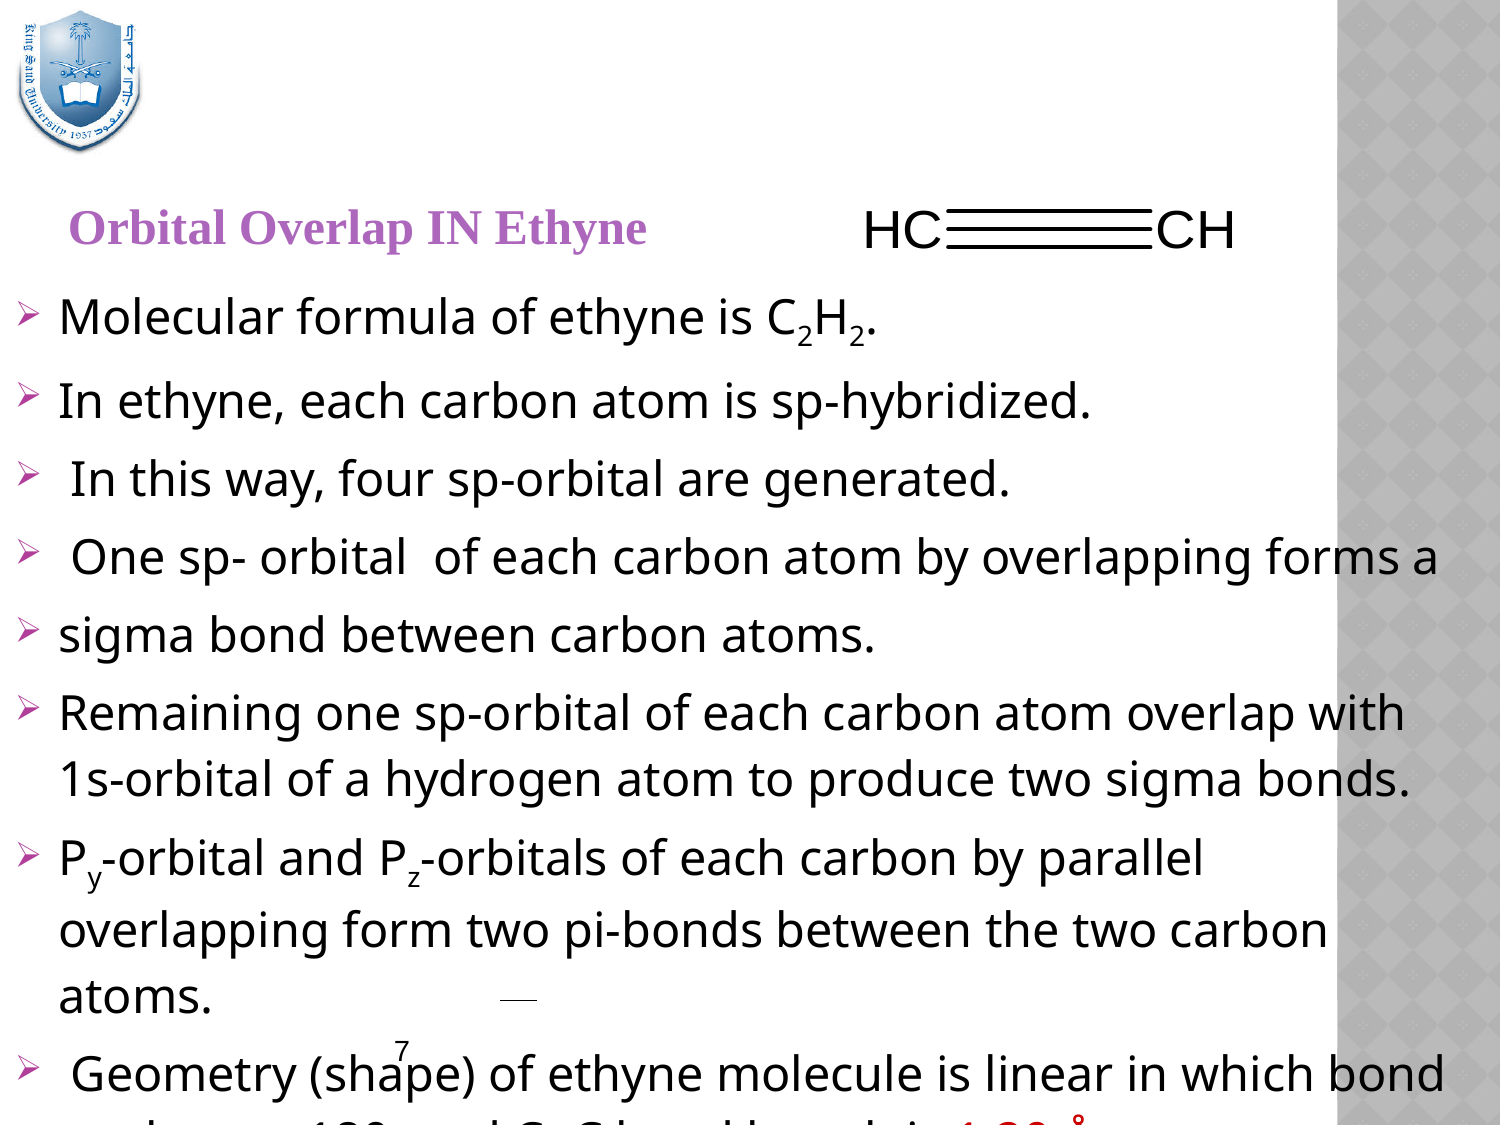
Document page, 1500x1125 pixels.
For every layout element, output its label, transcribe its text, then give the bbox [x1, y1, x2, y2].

text_box Orbital Overlap IN Ethyne [52, 187, 663, 263]
text_box 7 [75, 1024, 425, 1103]
picture [0, 0, 159, 160]
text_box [500, 1001, 536, 1008]
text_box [496, 1000, 539, 1010]
list Molecular formula of ethyne is C2H2. In ethyne, each carbon atom is sp-hybridized. In this way, four sp-orbital are generated. One sp- orbital of each carbon atom by overlapping forms a sigma bond between carbon atoms. Remaining one sp-orbital of each carbon atom overlap with 1s-orbital of a hydrogen atom to produce two sigma bonds. Py-orbital and Pz-orbitals of each carbon by parallel overlapping form two pi-bonds between the two carbon atoms. Geometry (shape) of ethyne molecule is linear in which bond angles are 180o and C=C bond length is 1.20 Å [0, 275, 1463, 1125]
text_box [861, 199, 1238, 262]
